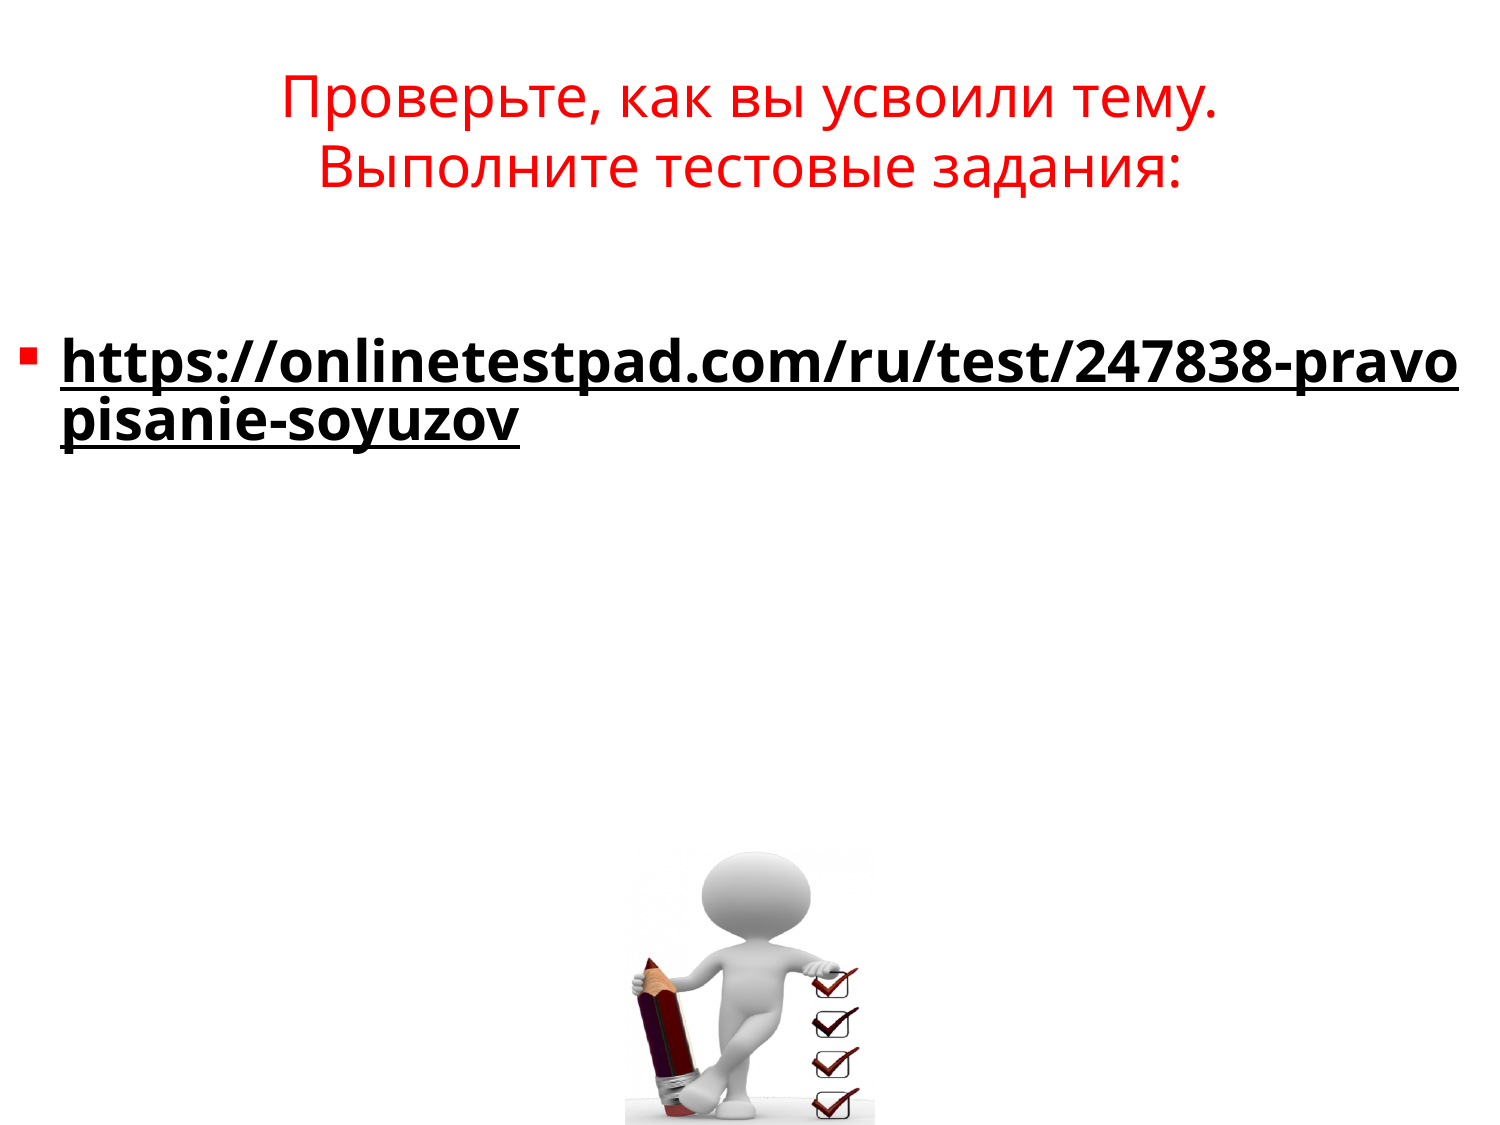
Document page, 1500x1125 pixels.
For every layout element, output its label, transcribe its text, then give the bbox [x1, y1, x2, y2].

list https://onlinetestpad.com/ru/test/247838-pravopisanie-soyuzov [0, 316, 1500, 1020]
picture [624, 843, 876, 1125]
title Проверьте, как вы усвоили тему. Выполните тестовые задания: [0, 0, 1500, 258]
